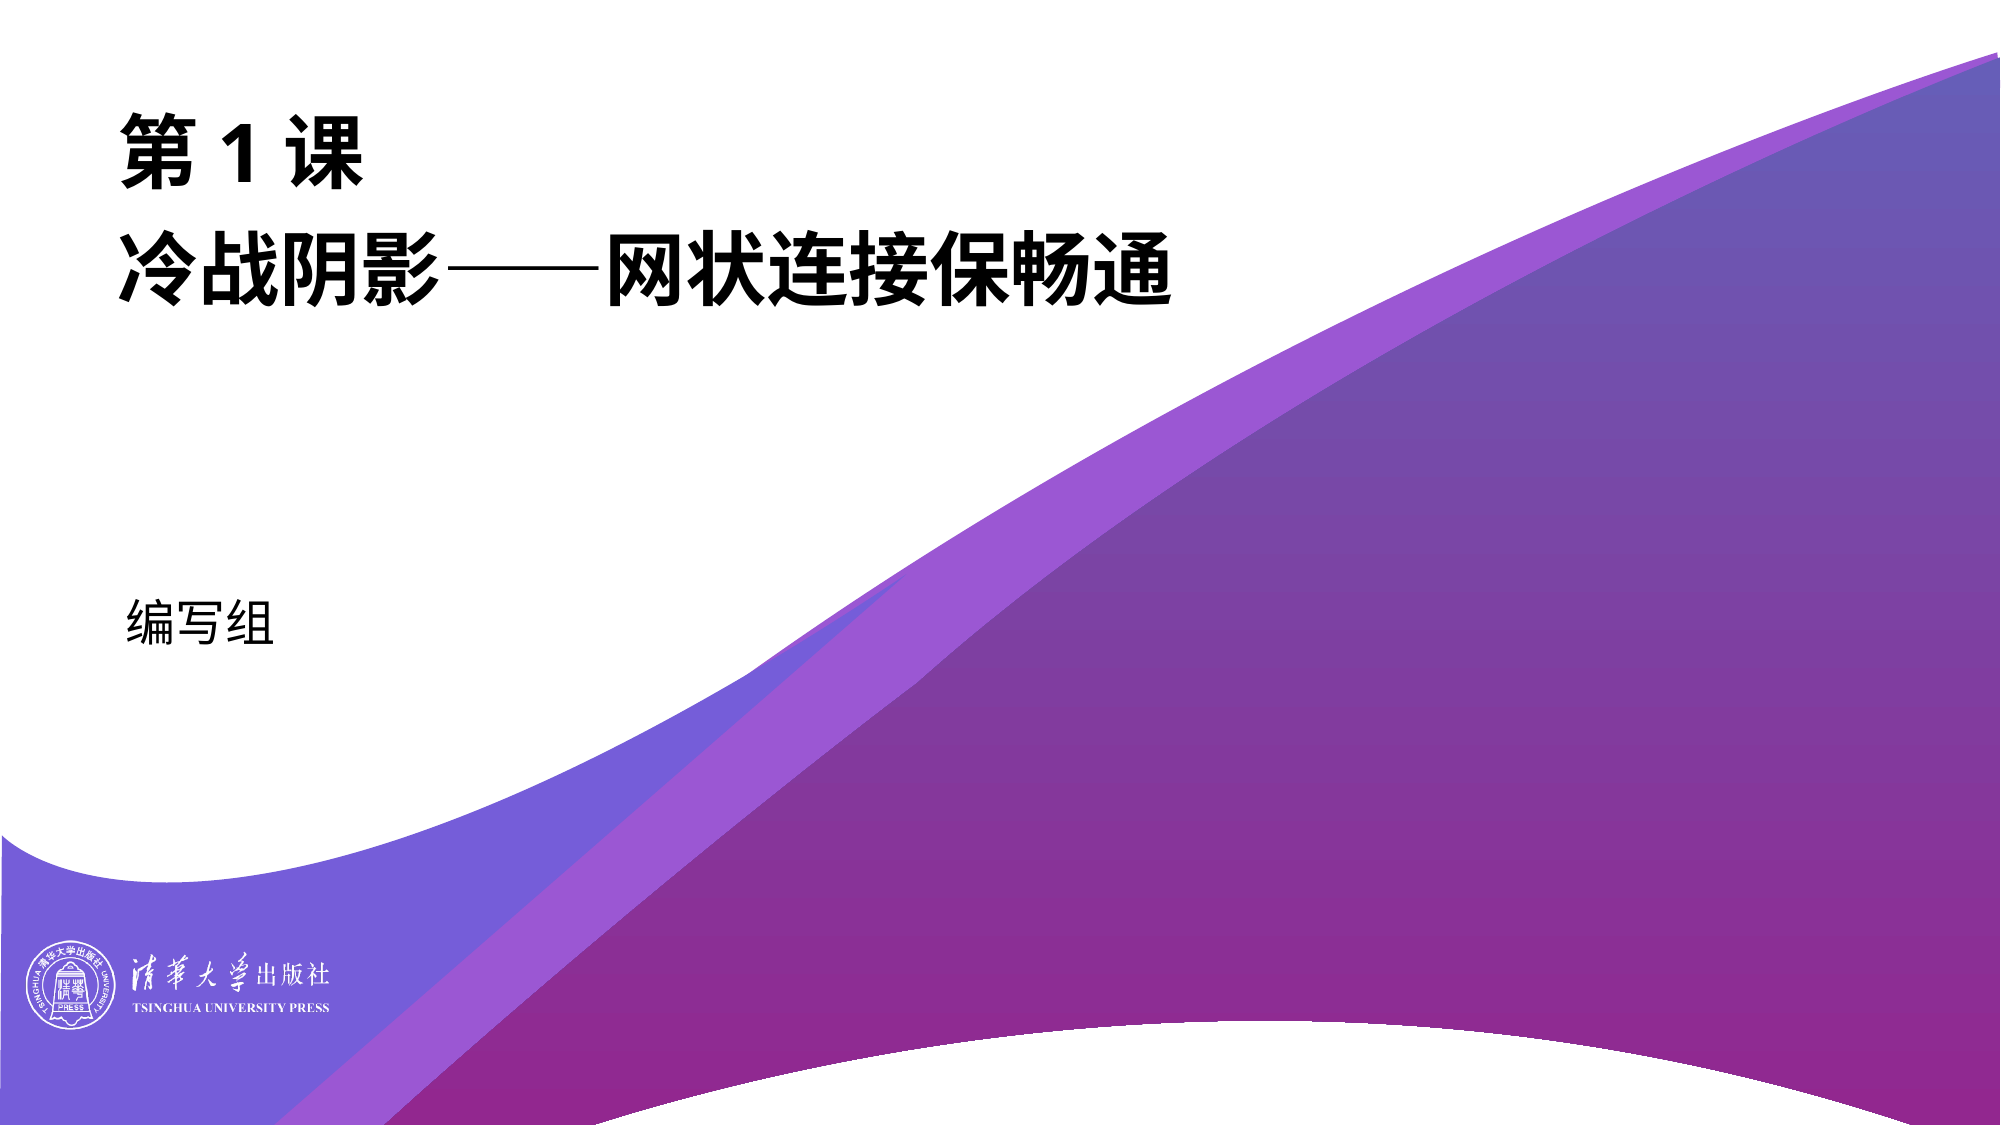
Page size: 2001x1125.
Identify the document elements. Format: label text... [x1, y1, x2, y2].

text_box 第1课 冷战阴影——网状连接保畅通 [101, 108, 1330, 407]
subtitle 编写组 [110, 569, 856, 662]
picture [23, 940, 331, 1030]
